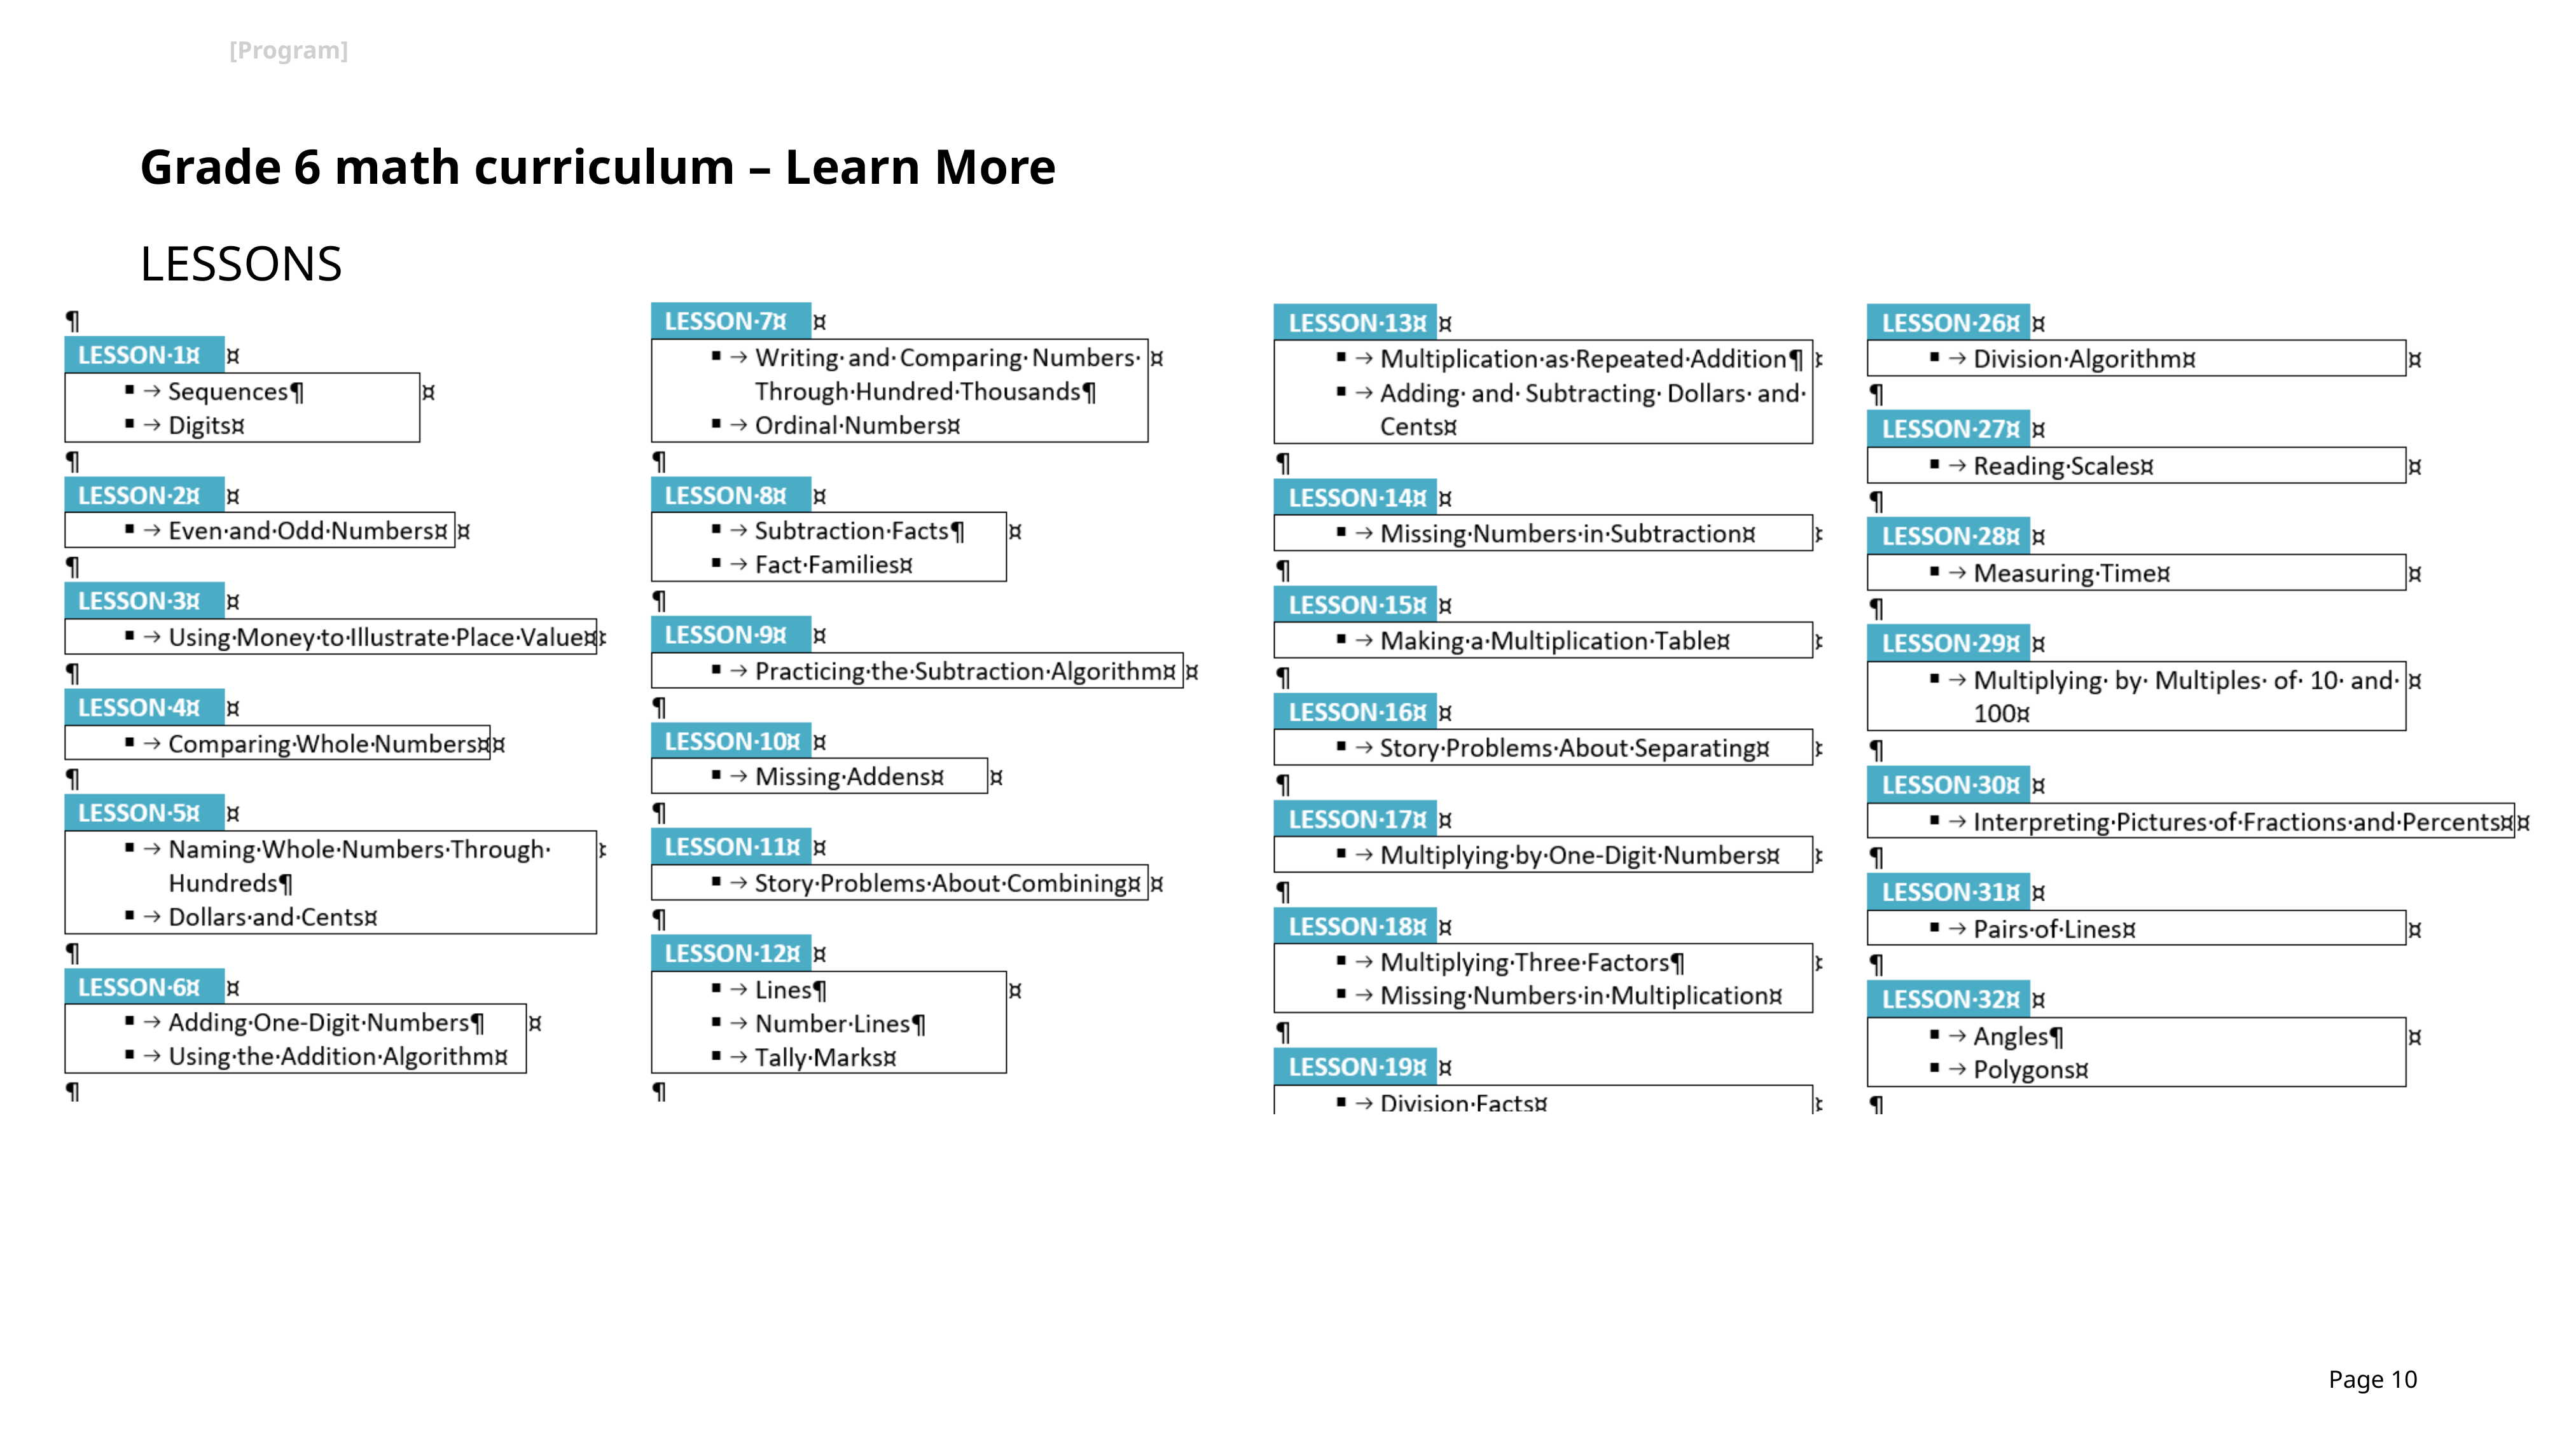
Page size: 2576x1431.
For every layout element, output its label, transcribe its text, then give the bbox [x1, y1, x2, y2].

text_box Page 10 [2018, 1359, 2428, 1398]
text_box [Program] [219, 30, 370, 69]
picture [1264, 290, 2531, 1114]
picture [56, 302, 1218, 1102]
text_box Grade 6 math curriculum – Learn More [130, 131, 1446, 198]
text_box LESSONS [130, 228, 1446, 295]
